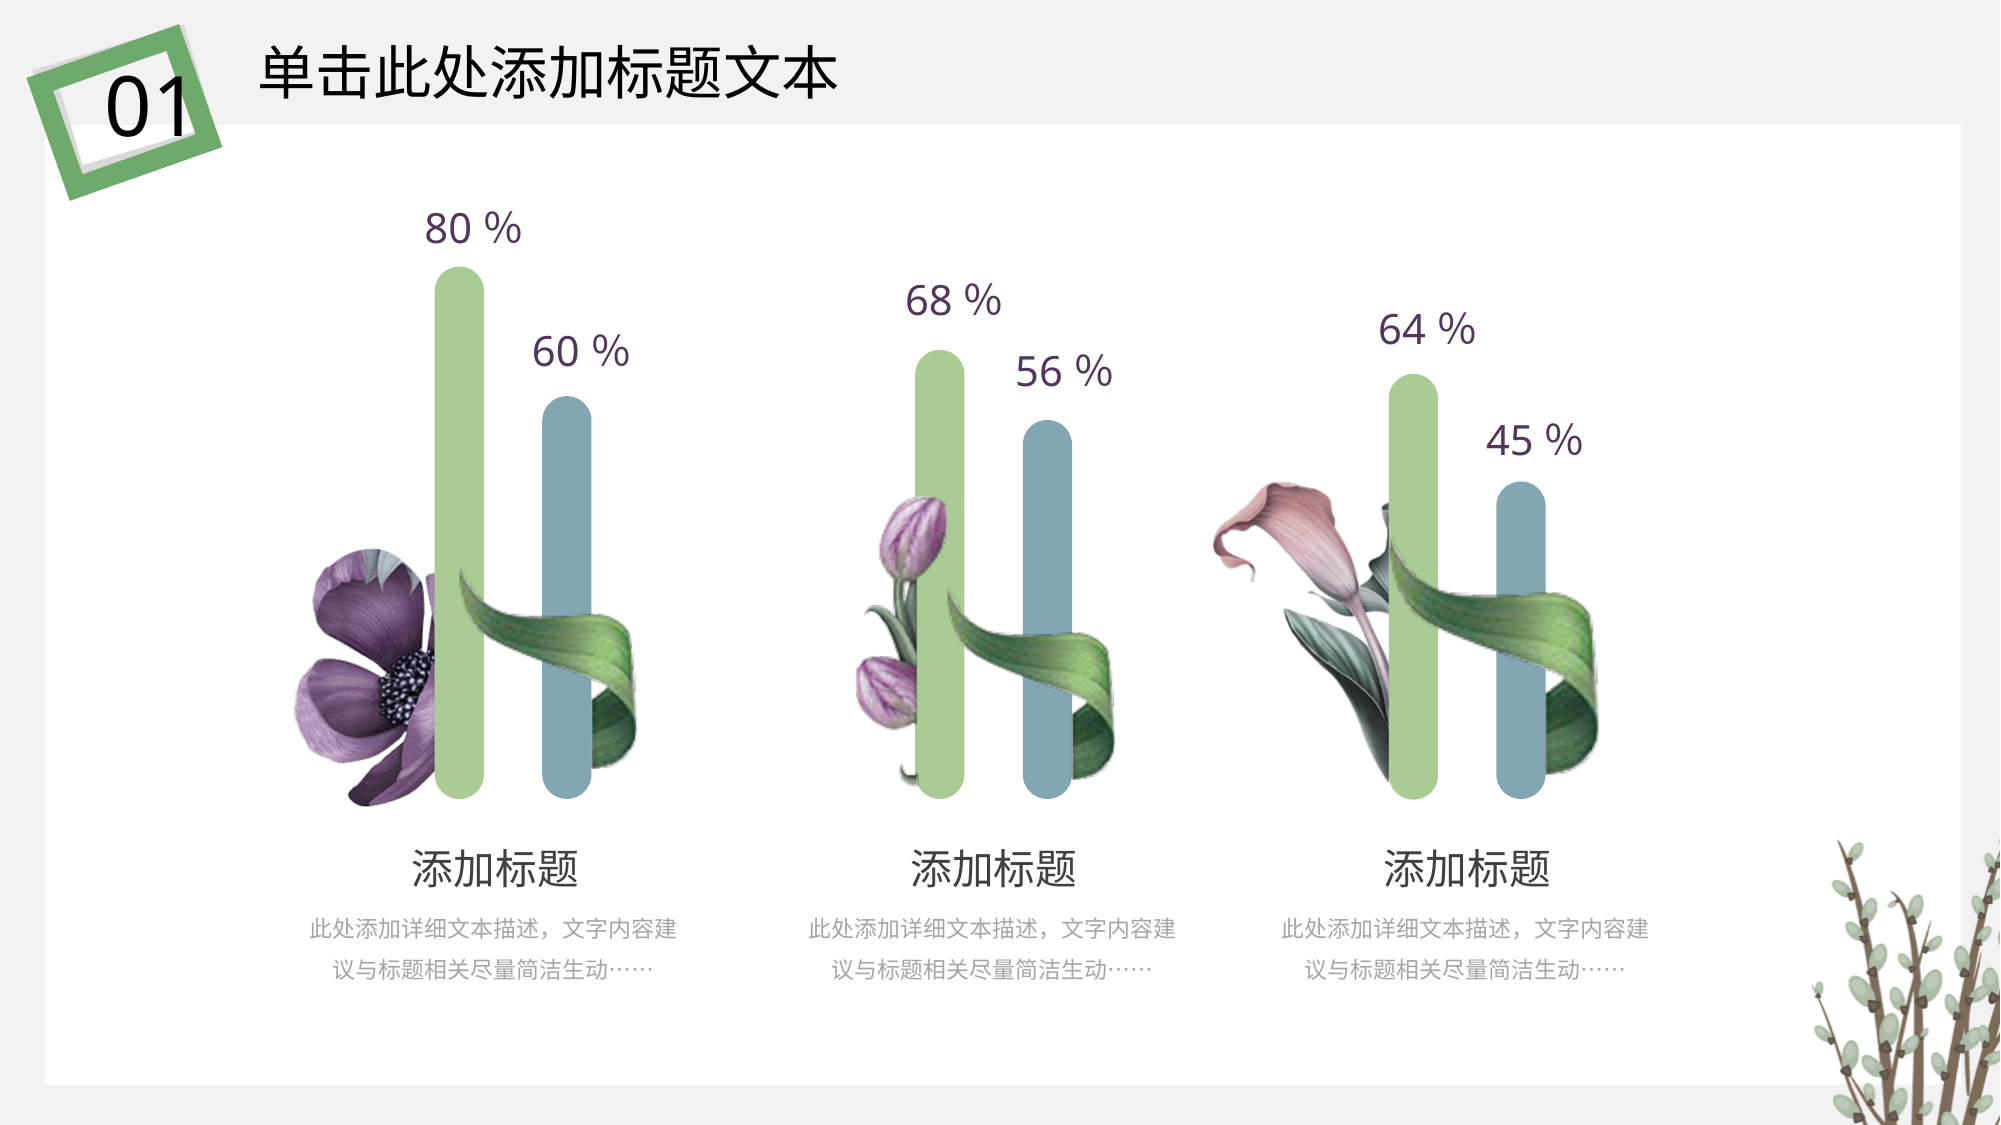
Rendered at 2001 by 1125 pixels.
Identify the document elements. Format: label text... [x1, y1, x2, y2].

picture [1771, 782, 2000, 1125]
text_box 添加标题 [1368, 835, 1566, 900]
text_box 01 [90, 45, 215, 160]
text_box 此处添加详细文本描述，文字内容建议与标题相关尽量简洁生动…… [285, 893, 703, 991]
text_box 单击此处添加标题文本 [242, 29, 855, 114]
text_box 此处添加详细文本描述，文字内容建议与标题相关尽量简洁生动…… [784, 893, 1201, 991]
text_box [292, 194, 1599, 807]
text_box 添加标题 [895, 835, 1093, 900]
text_box 此处添加详细文本描述，文字内容建议与标题相关尽量简洁生动…… [1257, 893, 1674, 991]
text_box 添加标题 [397, 835, 594, 900]
